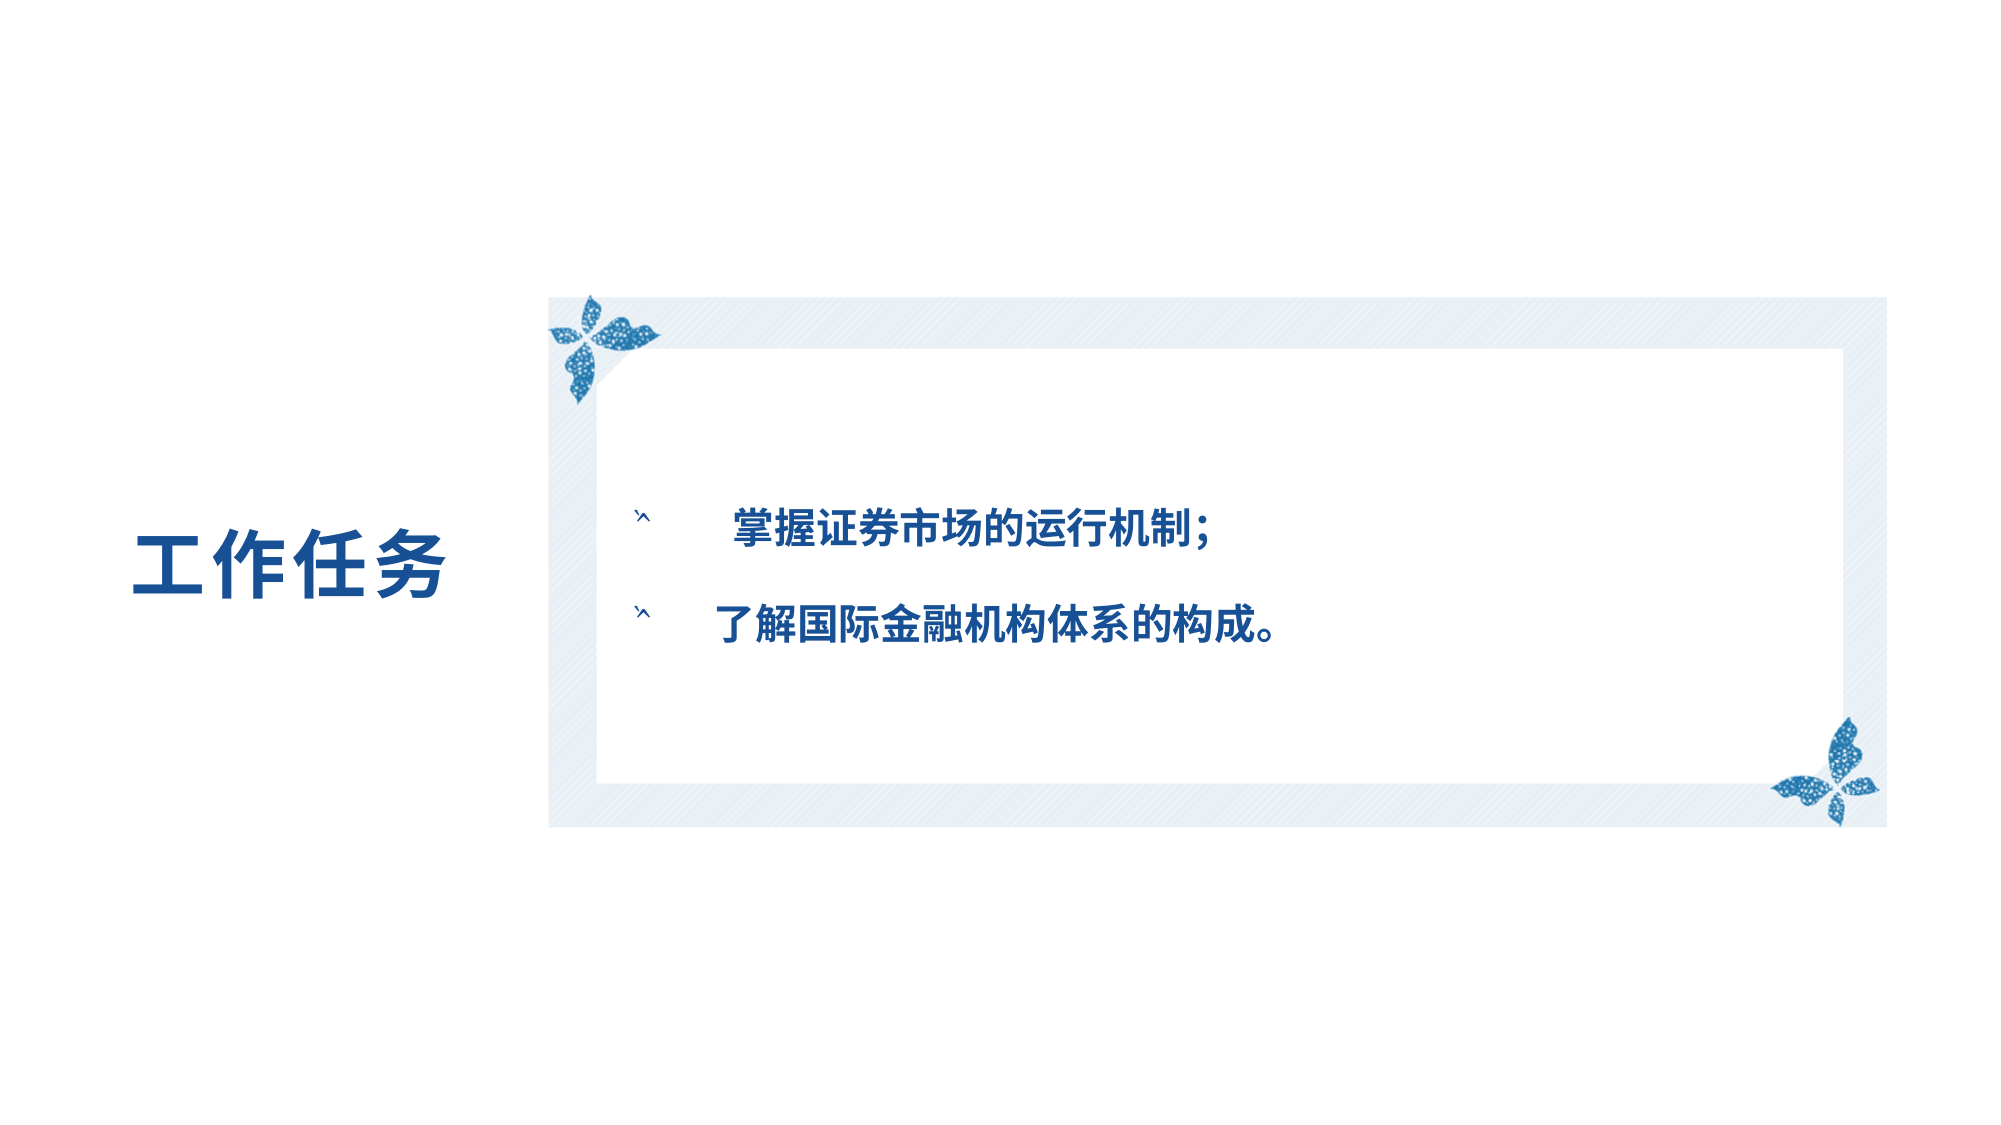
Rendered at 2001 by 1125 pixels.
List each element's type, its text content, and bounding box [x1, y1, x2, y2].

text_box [548, 297, 1887, 828]
text_box 工作任务 [113, 465, 470, 660]
picture [1766, 717, 1887, 828]
picture [519, 270, 665, 410]
